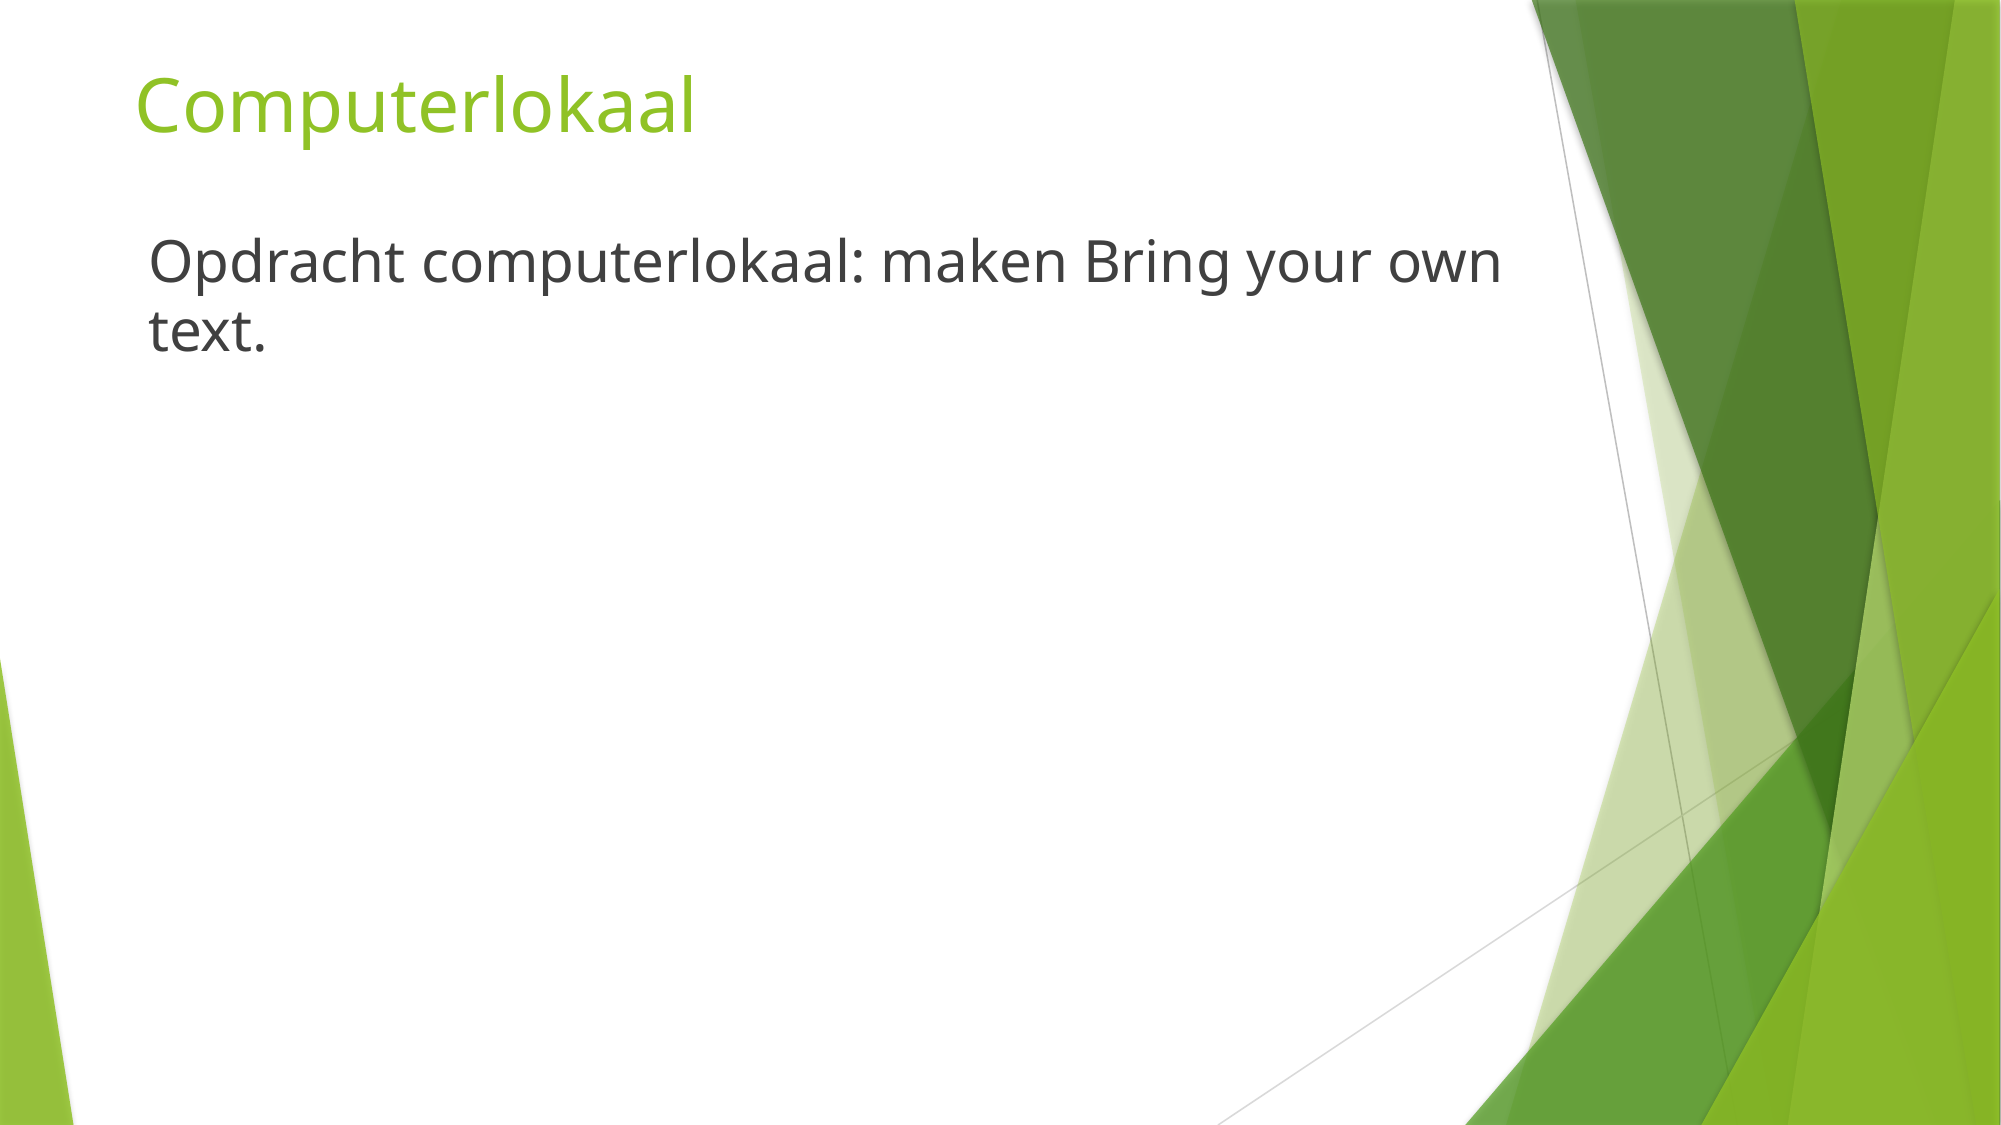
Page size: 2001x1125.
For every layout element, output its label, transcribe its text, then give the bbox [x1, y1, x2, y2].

list Opdracht computerlokaal: maken Bring your own text. [133, 216, 1583, 1038]
title Computerlokaal [119, 49, 1522, 190]
